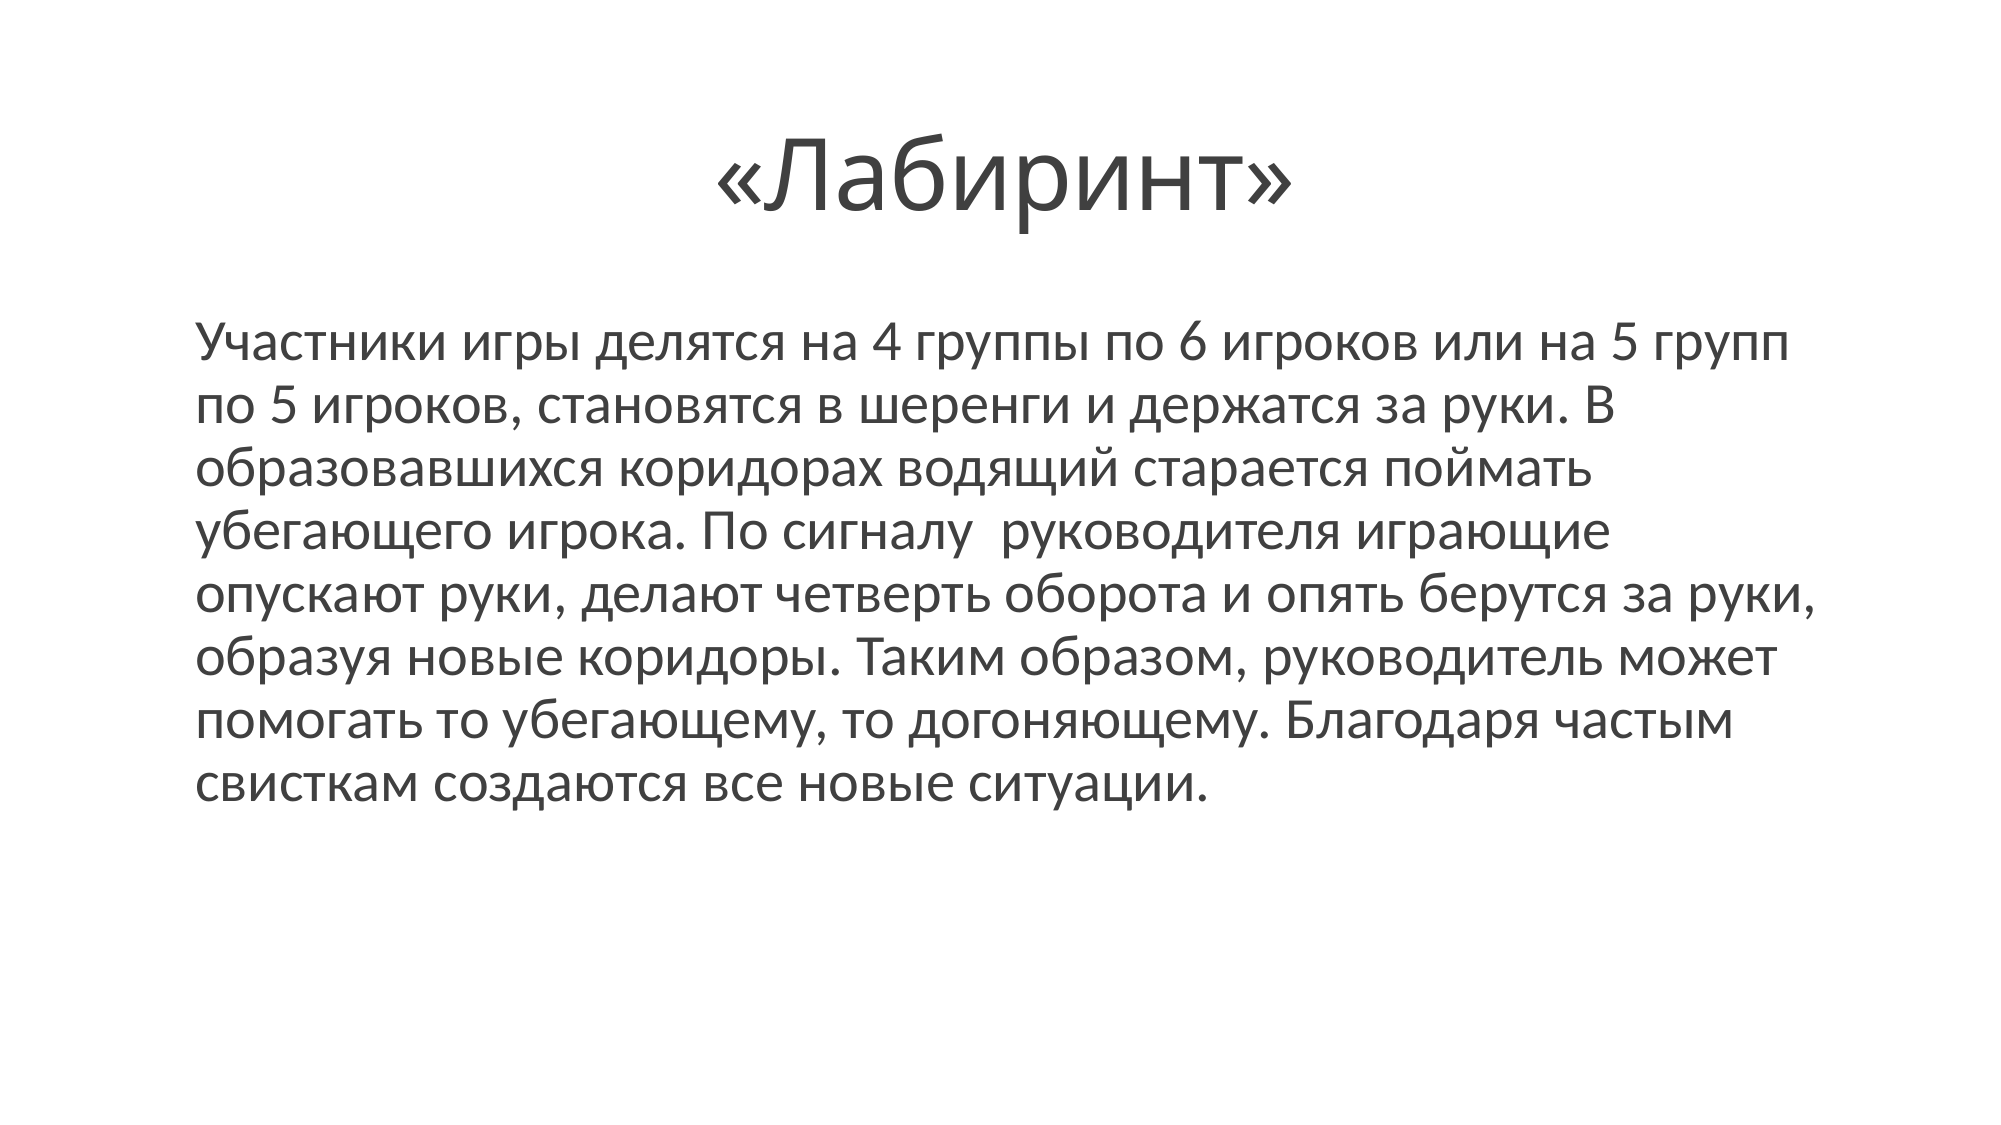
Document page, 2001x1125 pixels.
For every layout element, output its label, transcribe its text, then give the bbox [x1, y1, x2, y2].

list Участники игры делятся на 4 группы по 6 игроков или на 5 групп по 5 игроков, становятся в шеренги и держатся за руки. В образовавшихся коридорах водящий старается поймать убегающего игрока. По сигналу руководителя играющие опускают руки, делают четверть оборота и опять берутся за руки, образуя новые коридоры. Таким образом, руководитель может помогать то убегающему, то догоняющему. Благодаря частым свисткам создаются все новые ситуации. [180, 302, 1830, 963]
title «Лабиринт» [180, 0, 1830, 238]
